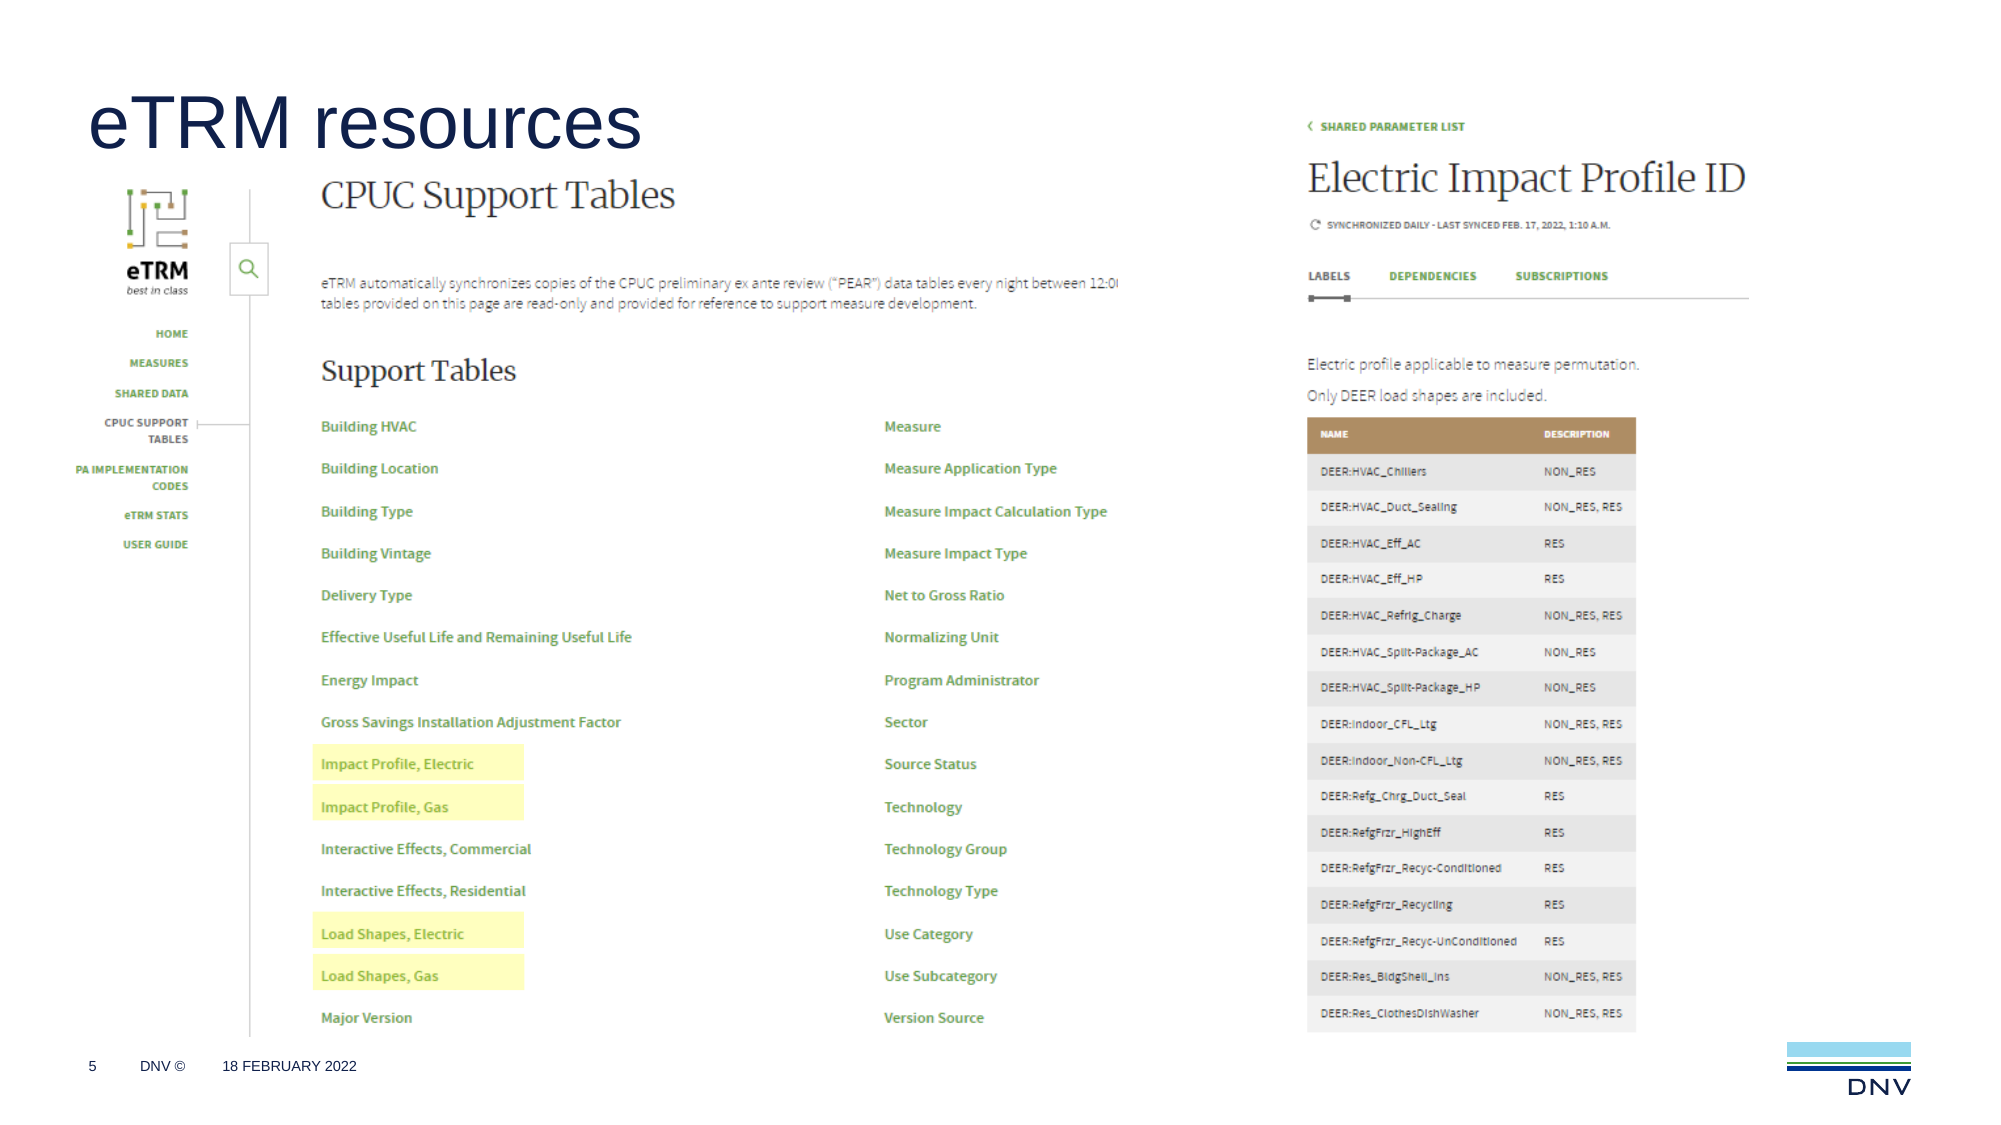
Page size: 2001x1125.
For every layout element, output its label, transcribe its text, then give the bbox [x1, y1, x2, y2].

title eTRM resources [88, 88, 1912, 243]
picture [1268, 111, 1750, 1042]
slide_number 5 [88, 1056, 133, 1082]
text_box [74, 164, 1118, 1037]
